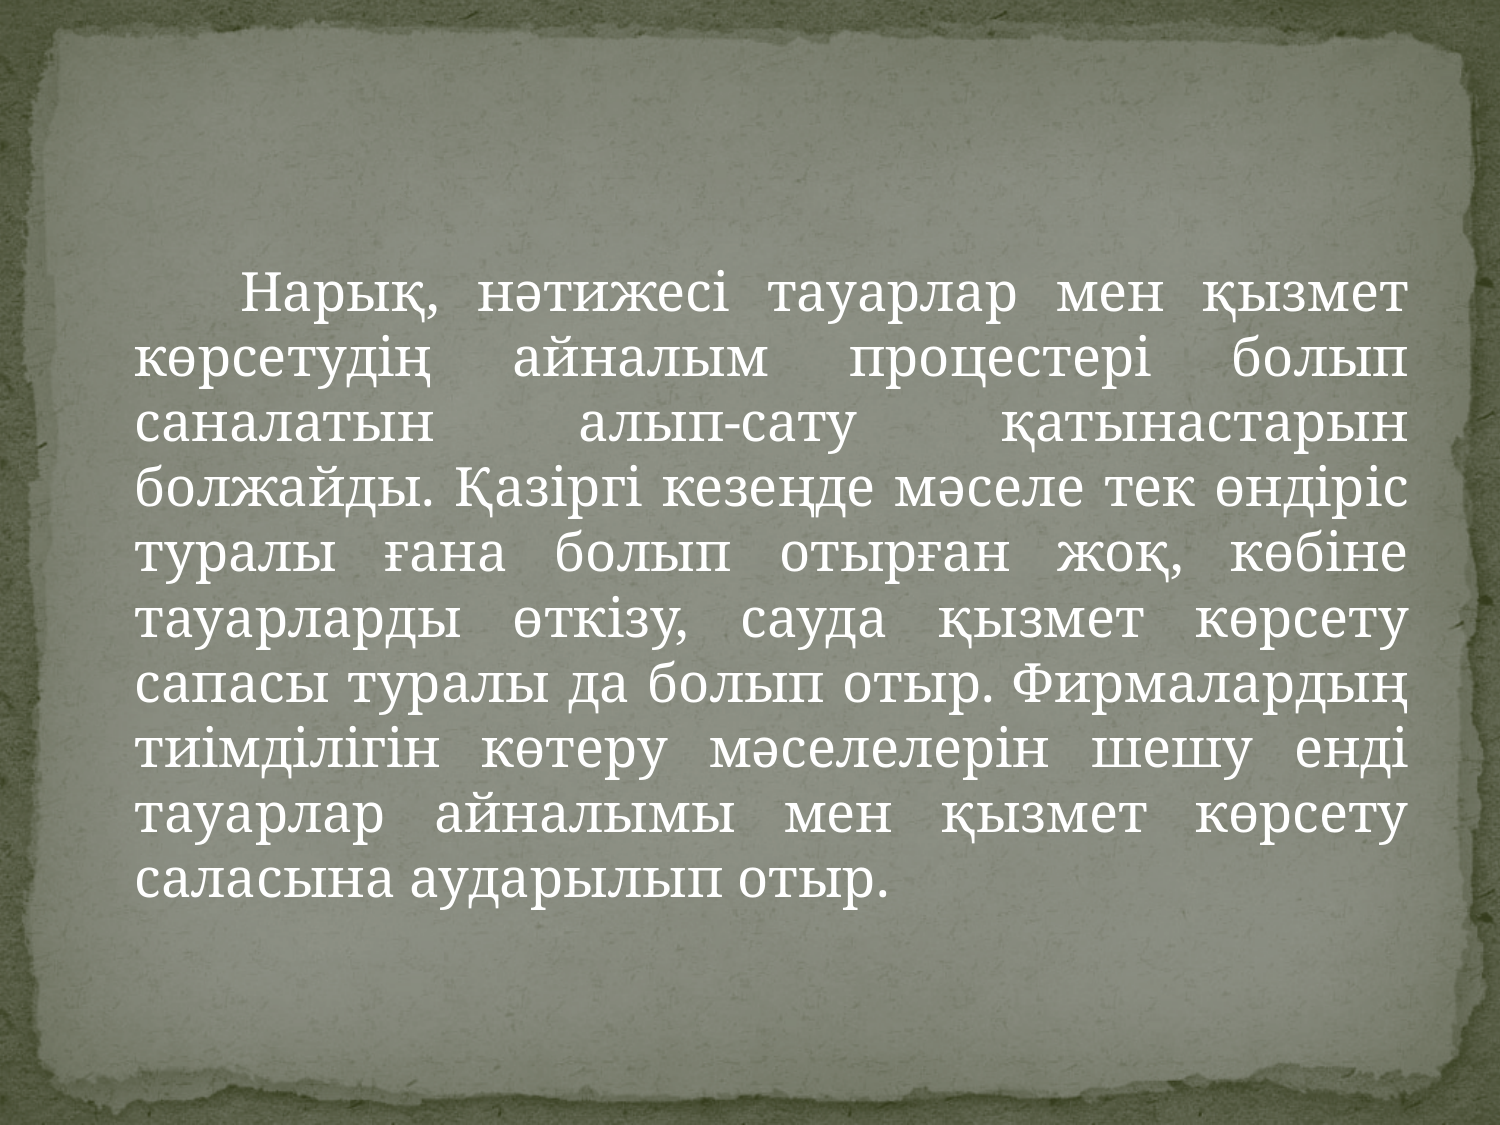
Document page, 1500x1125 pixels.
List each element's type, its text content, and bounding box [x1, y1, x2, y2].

list Нарық, нәтижесі тауарлар мен қызмет көрсетудің айналым процестері болып саналатын алып-сату қатынастарын болжайды. Қазіргі кезеңде мәселе тек өндіріс туралы ғана болып отырған жоқ, көбіне тауарларды өткізу, сауда қызмет көрсету сапасы туралы да болып отыр. Фирмалардың тиімділігін көтеру мәселелерін шешу енді тауарлар айналымы мен қызмет көрсету саласына аударылып отыр. [75, 249, 1425, 1000]
